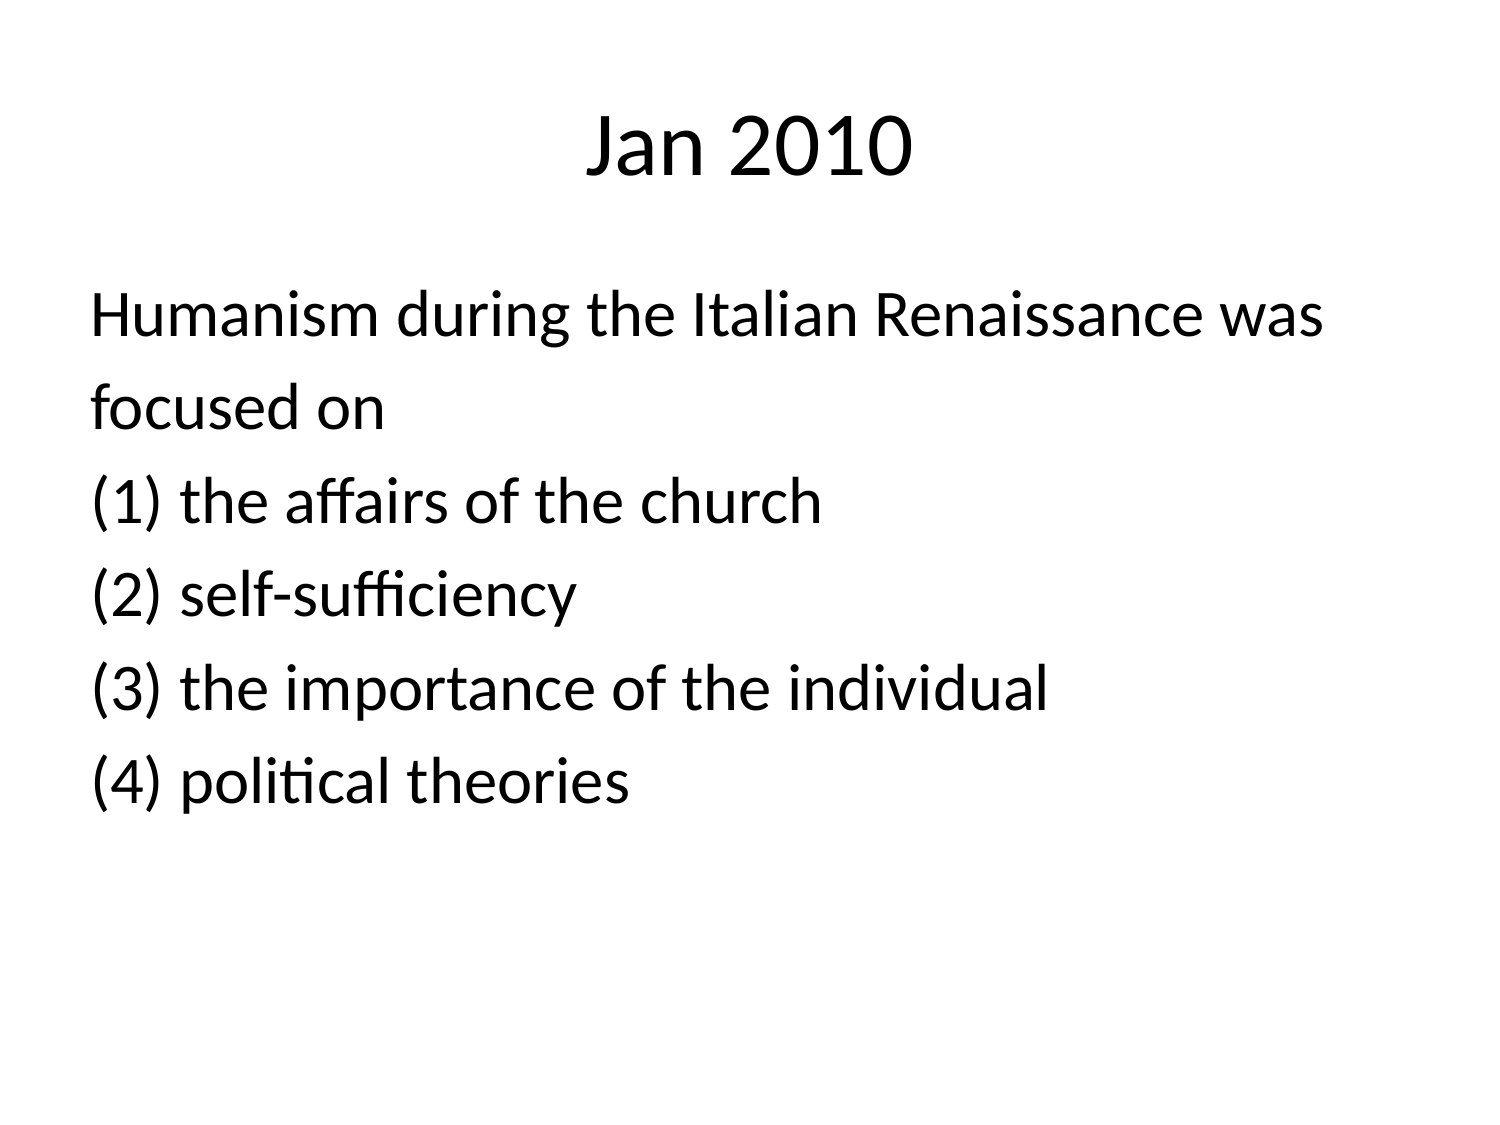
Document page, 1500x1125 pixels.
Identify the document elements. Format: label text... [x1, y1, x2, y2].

title Jan 2010 [75, 45, 1425, 233]
list Humanism during the Italian Renaissance was focused on (1) the affairs of the church (2) self-sufficiency (3) the importance of the individual (4) political theories [75, 262, 1425, 1005]
